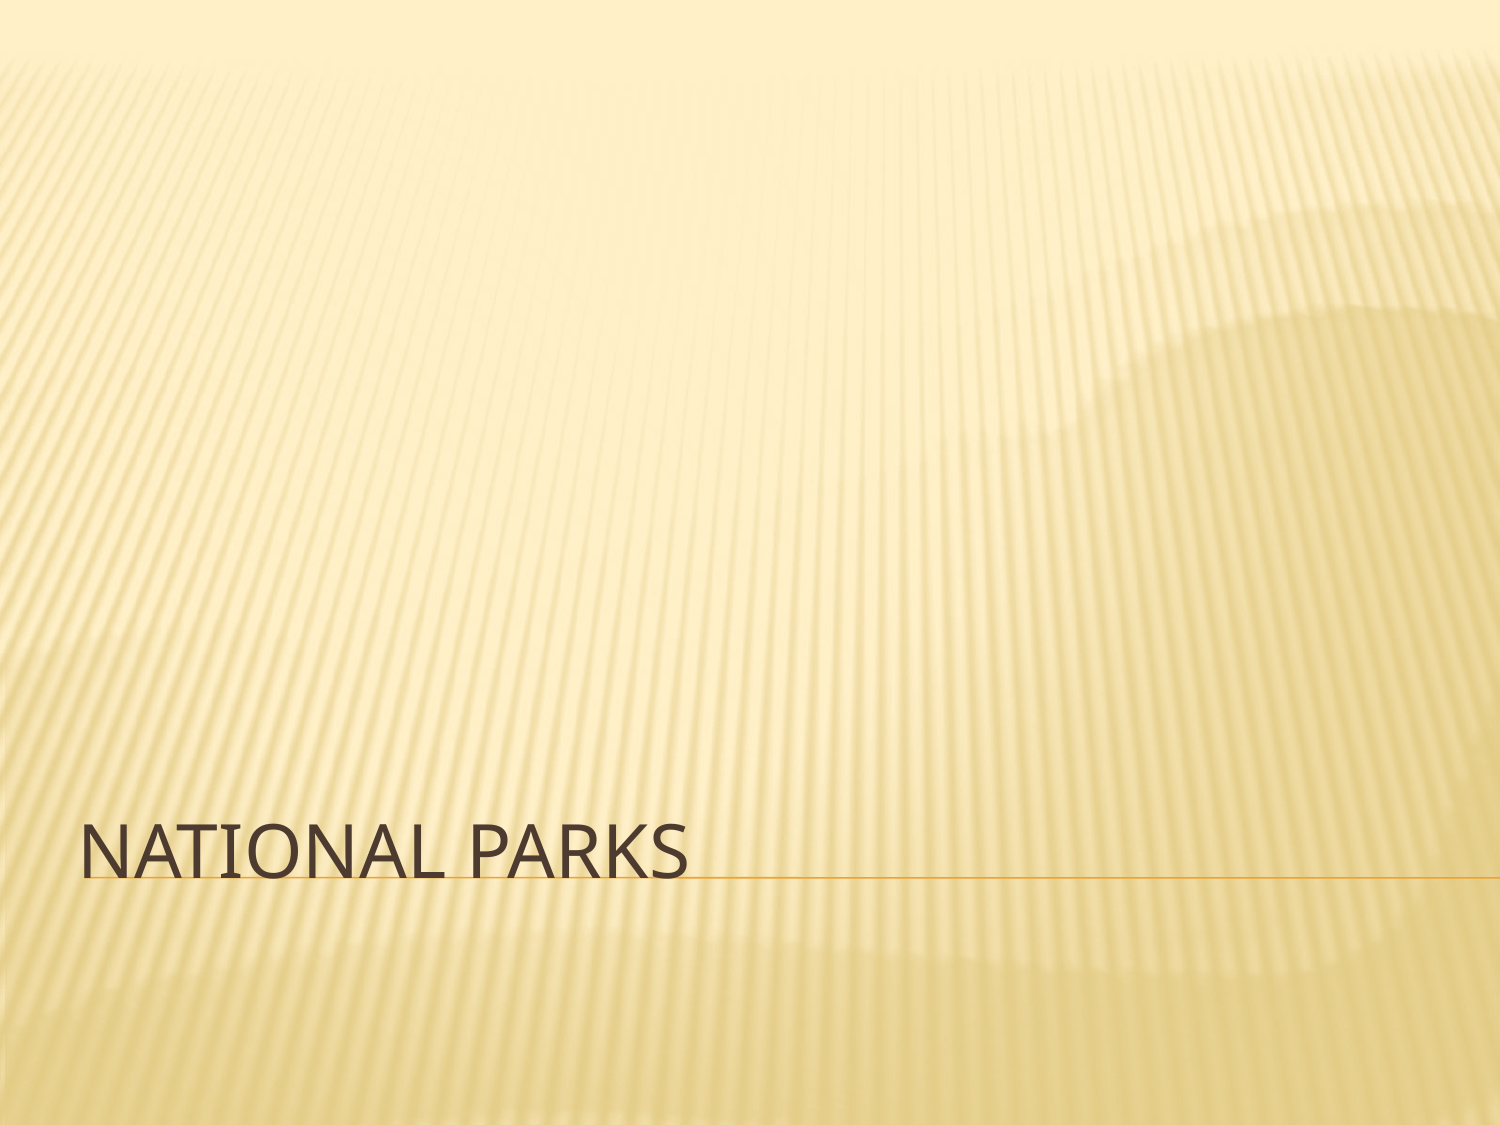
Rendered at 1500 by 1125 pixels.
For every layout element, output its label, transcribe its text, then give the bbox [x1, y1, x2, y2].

title National parks [62, 796, 1450, 997]
